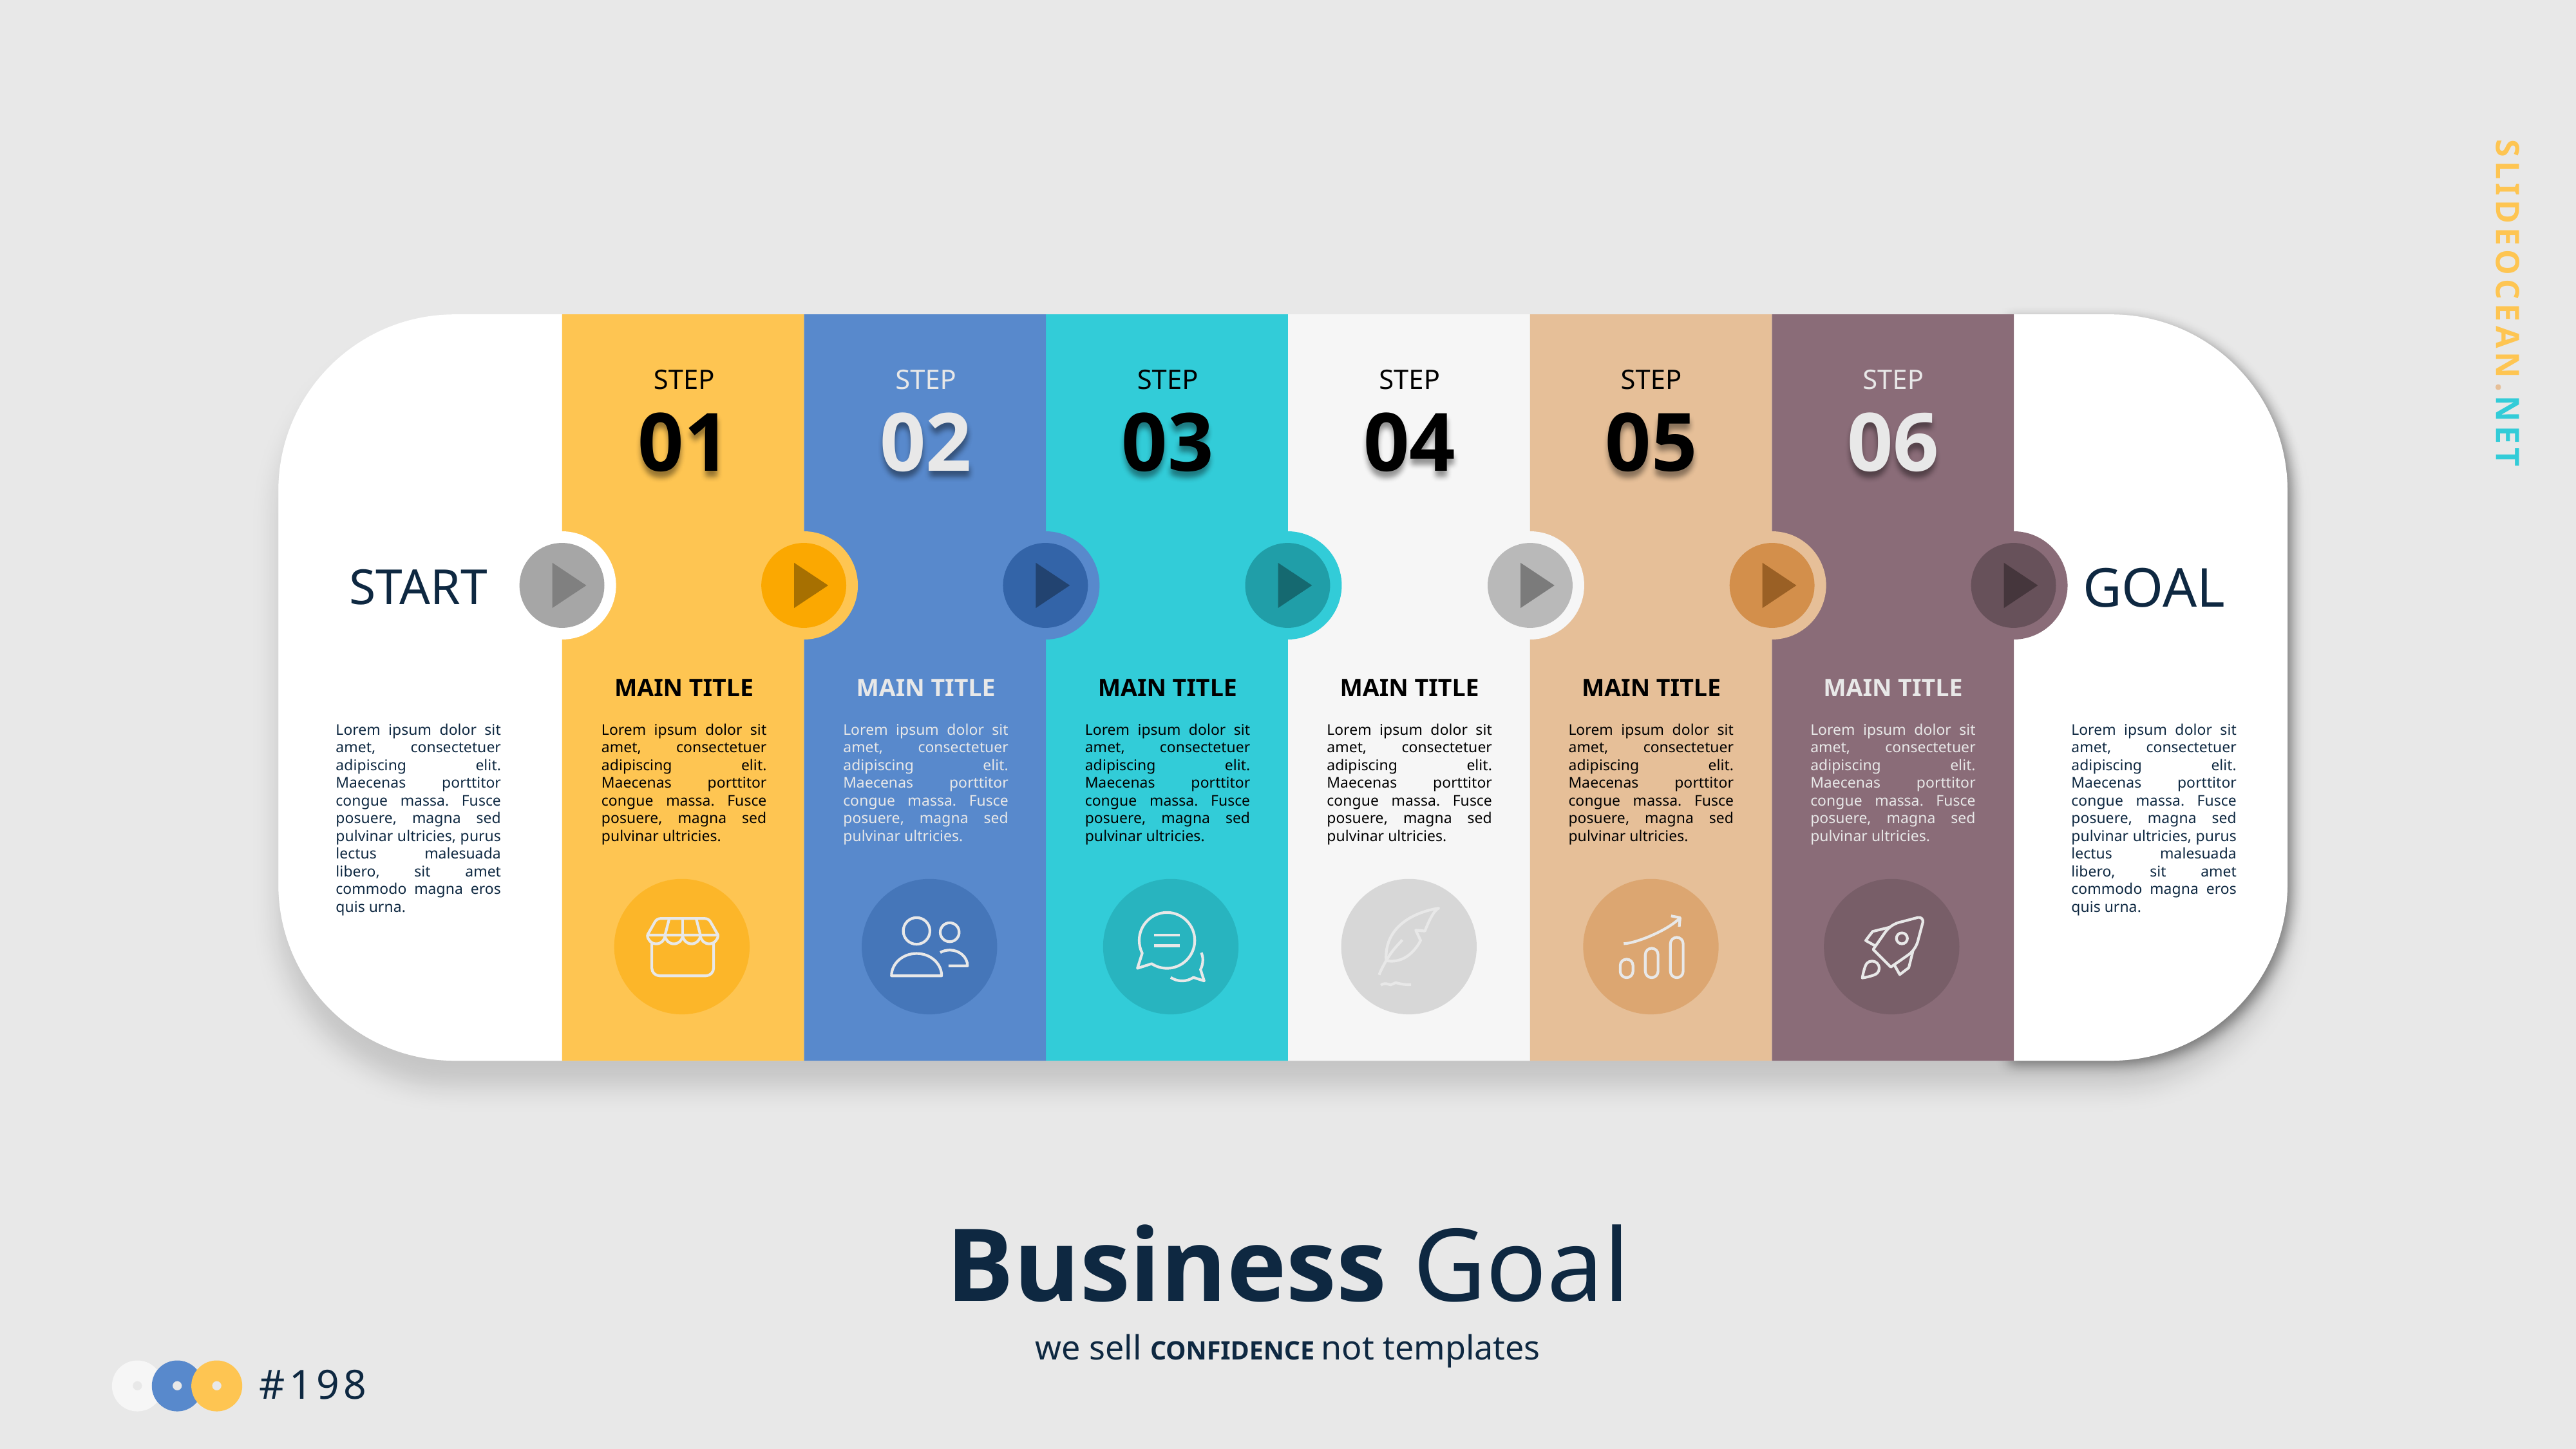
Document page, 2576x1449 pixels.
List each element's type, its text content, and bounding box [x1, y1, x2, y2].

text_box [1558, 667, 1744, 833]
text_box Business Goal [936, 1196, 1640, 1327]
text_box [1827, 314, 2069, 1061]
text_box [2003, 313, 2289, 1062]
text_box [1100, 314, 1342, 1061]
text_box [1343, 357, 1477, 493]
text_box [1342, 314, 1585, 1061]
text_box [326, 551, 511, 905]
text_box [1101, 357, 1235, 493]
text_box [278, 314, 617, 1061]
text_box we sell CONFIDENCE not templates [1026, 1327, 1550, 1371]
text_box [2061, 547, 2247, 905]
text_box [1800, 667, 1986, 833]
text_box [1585, 314, 1827, 1061]
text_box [1826, 357, 1960, 493]
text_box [1075, 667, 1260, 833]
text_box #198 [259, 1359, 402, 1408]
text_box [859, 357, 993, 493]
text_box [617, 314, 858, 1061]
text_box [858, 314, 1100, 1061]
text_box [617, 357, 751, 493]
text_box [1317, 667, 1502, 833]
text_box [591, 667, 777, 833]
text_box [1584, 357, 1718, 493]
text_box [833, 667, 1019, 833]
